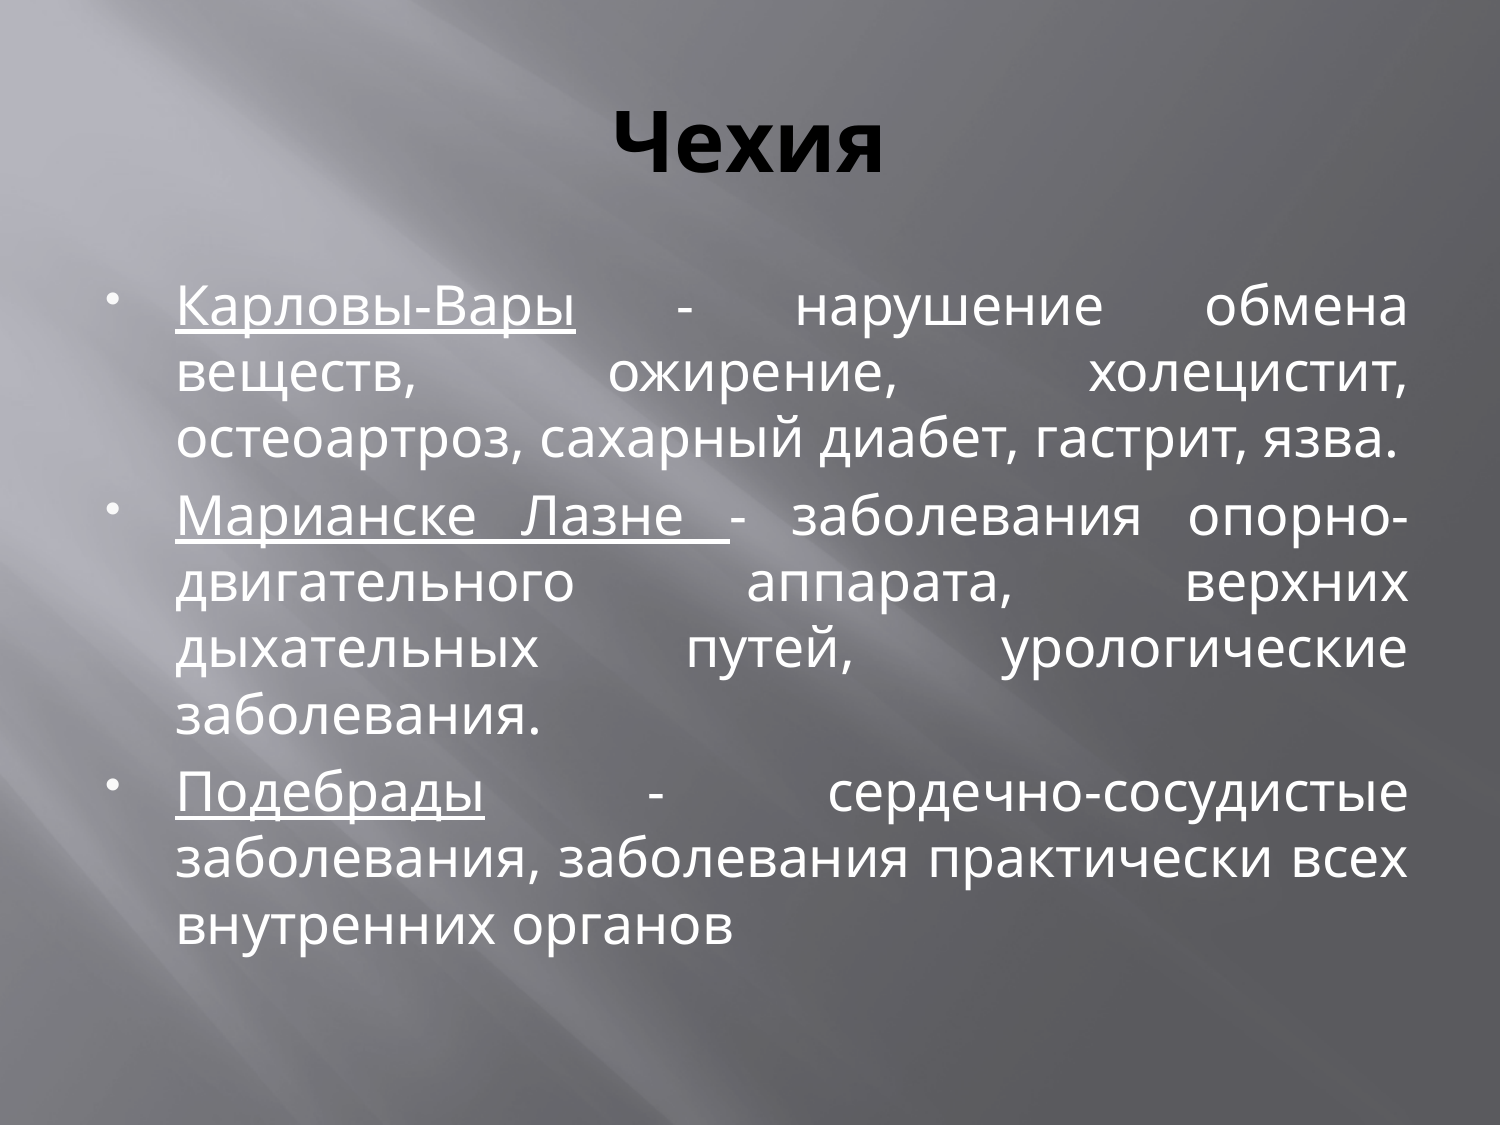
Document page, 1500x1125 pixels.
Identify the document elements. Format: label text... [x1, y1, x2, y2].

list Карловы-Вары - нарушение обмена веществ, ожирение, холецистит, остеоартроз, сахарный диабет, гастрит, язва. Марианске Лазне - заболевания опорно-двигательного аппарата, верхних дыхательных путей, урологические заболевания. Подебрады - сердечно-сосудистые заболевания, заболевания практически всех внутренних органов [75, 262, 1425, 1035]
title Чехия [75, 45, 1425, 233]
